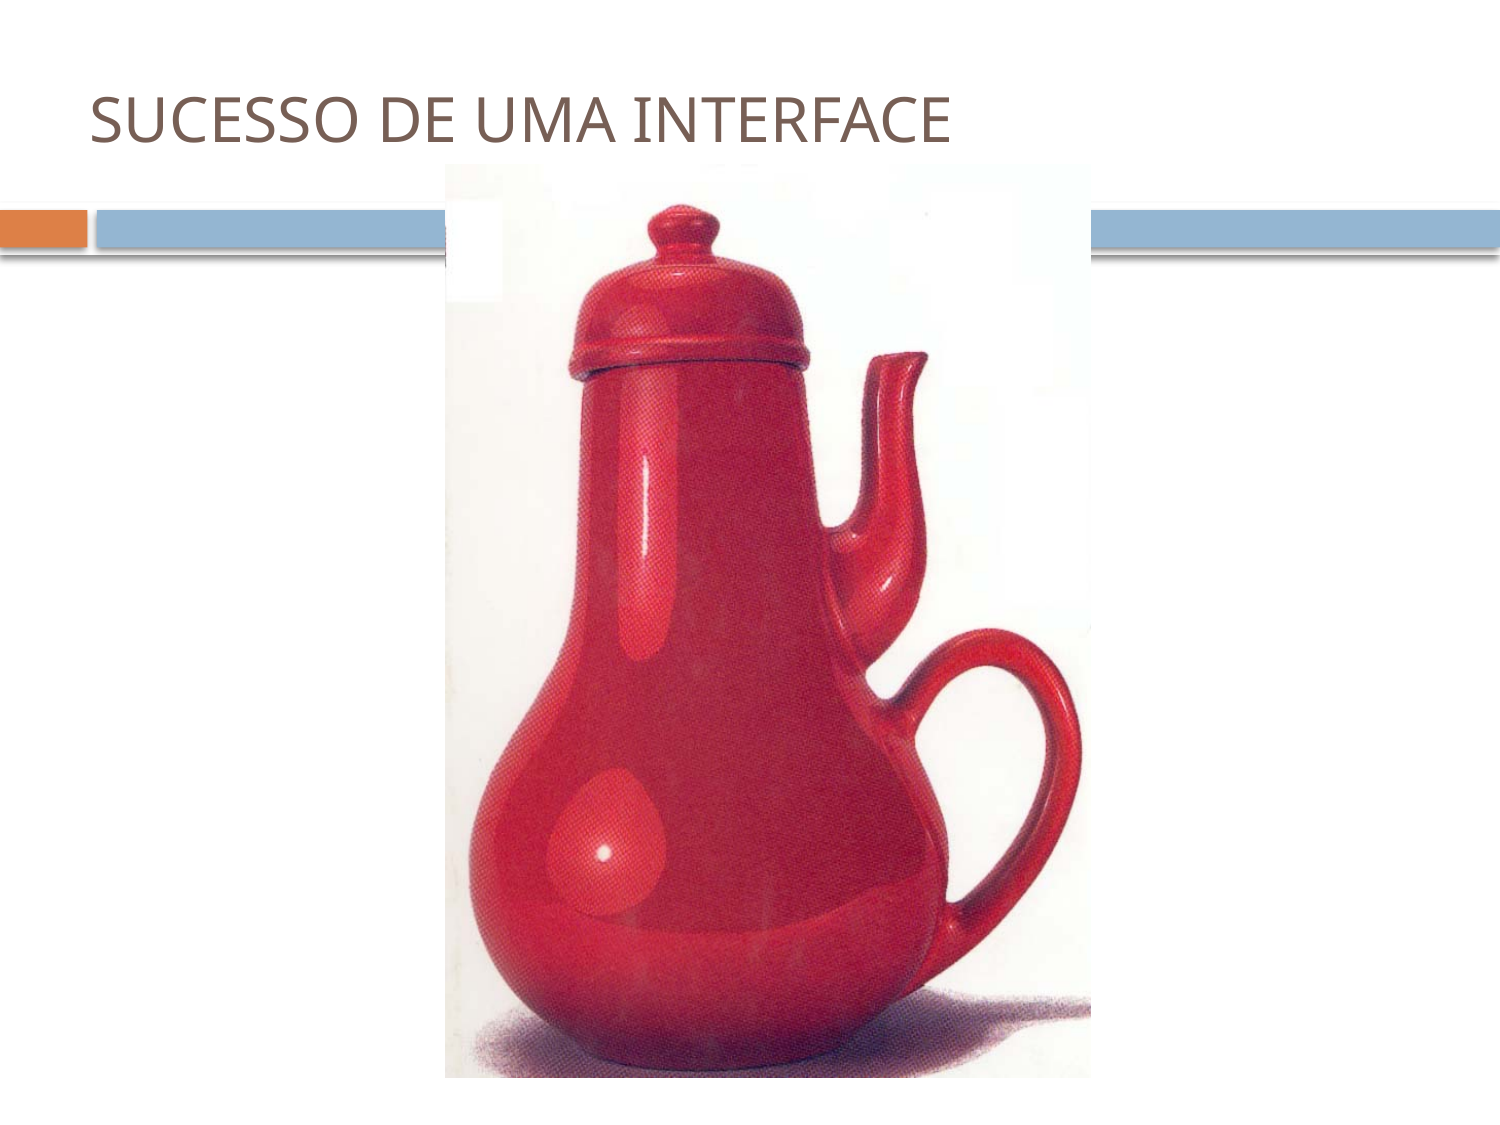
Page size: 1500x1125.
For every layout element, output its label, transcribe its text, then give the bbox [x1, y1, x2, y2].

text_box Sucesso de uma Interface [75, 58, 1300, 163]
picture [444, 164, 1092, 1079]
